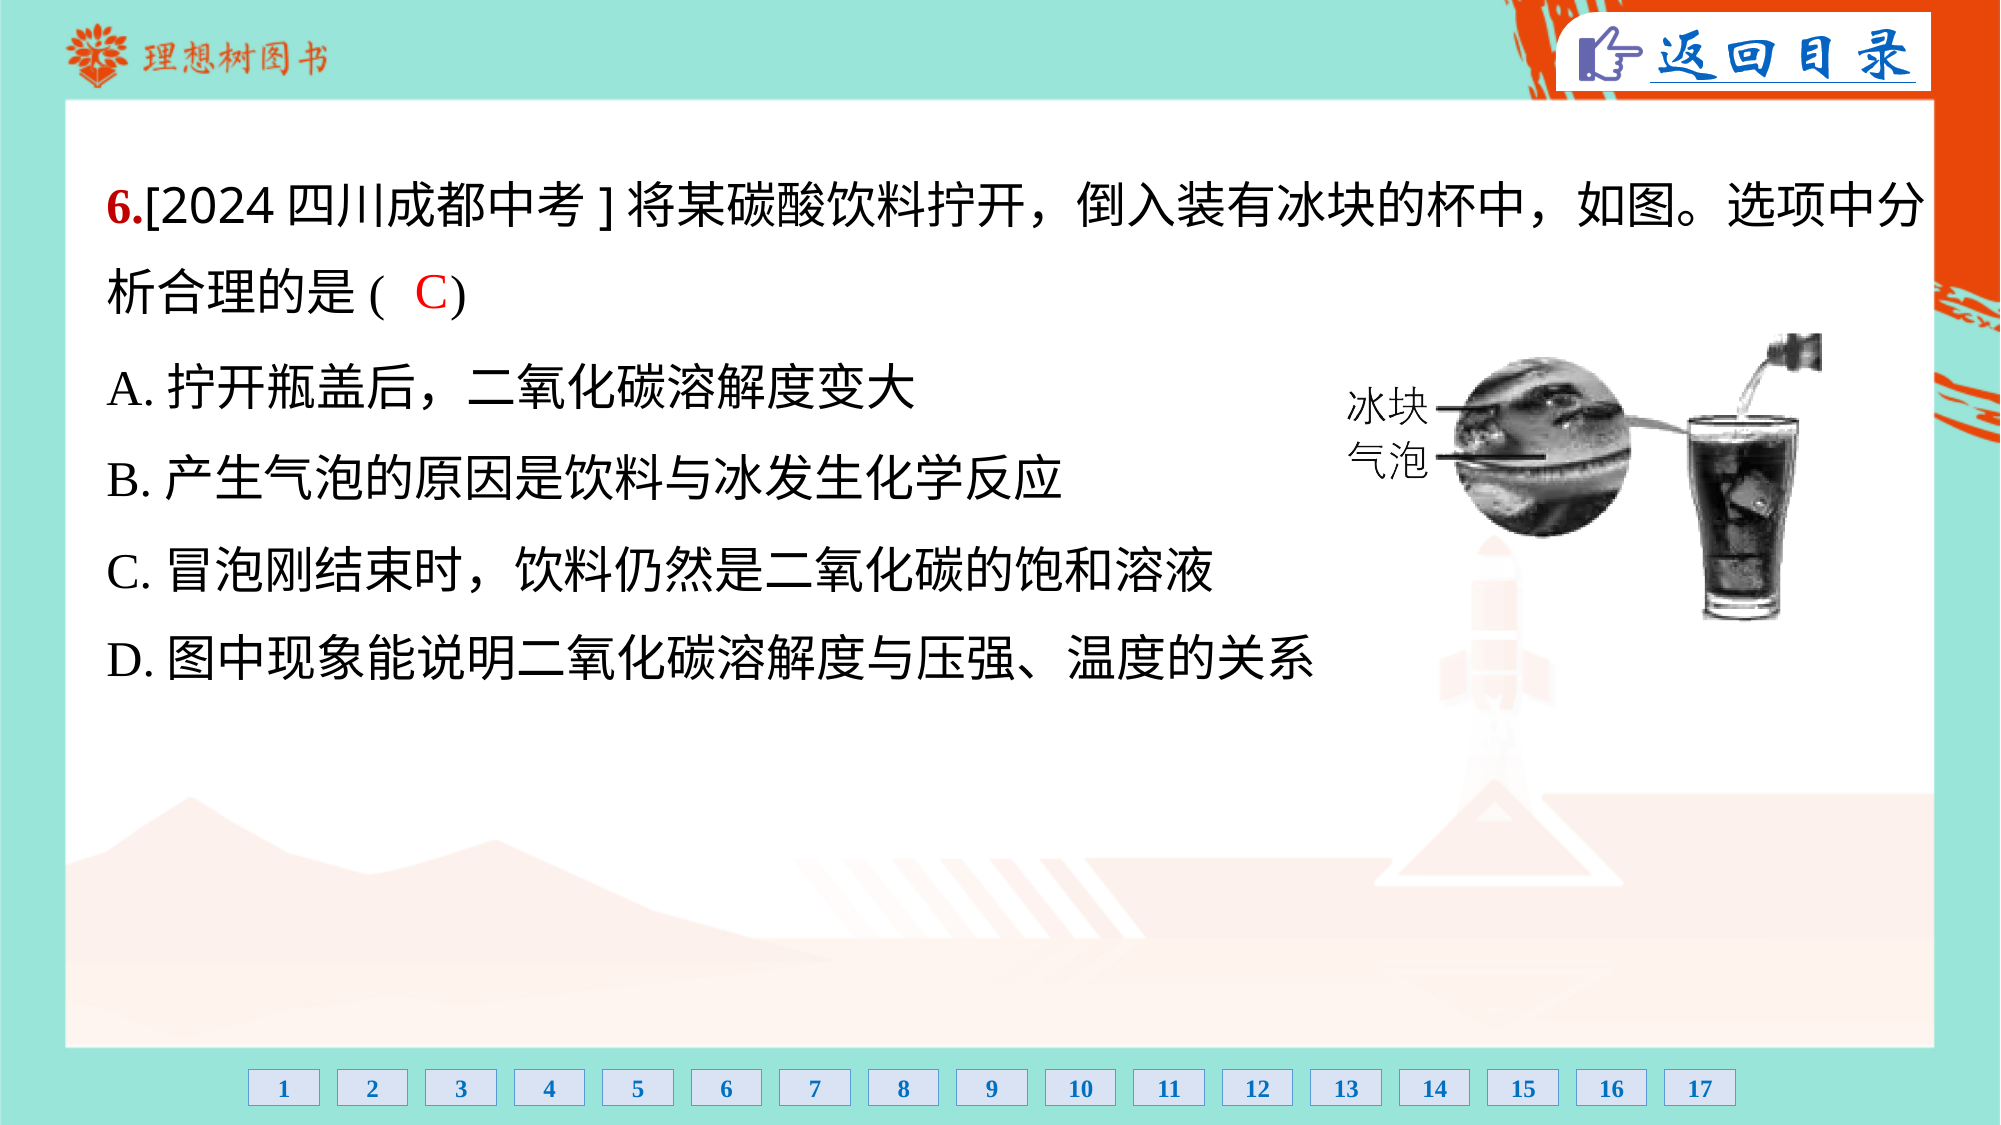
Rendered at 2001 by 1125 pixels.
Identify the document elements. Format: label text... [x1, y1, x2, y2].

text_box 6.[2024四川成都中考]将某碳酸饮料拧开，倒入装有冰块的杯中，如图。选项中分 析合理的是( ) [106, 141, 1895, 312]
text_box C [396, 231, 467, 310]
picture [0, 0, 2000, 1125]
text_box A.拧开瓶盖后，二氧化碳溶解度变大 B.产生气泡的原因是饮料与冰发生化学反应 C.冒泡刚结束时，饮料仍然是二氧化碳的饱和溶液 D.图中现象能说明二氧化碳溶解度与压强、温度的关系 [106, 323, 1364, 677]
